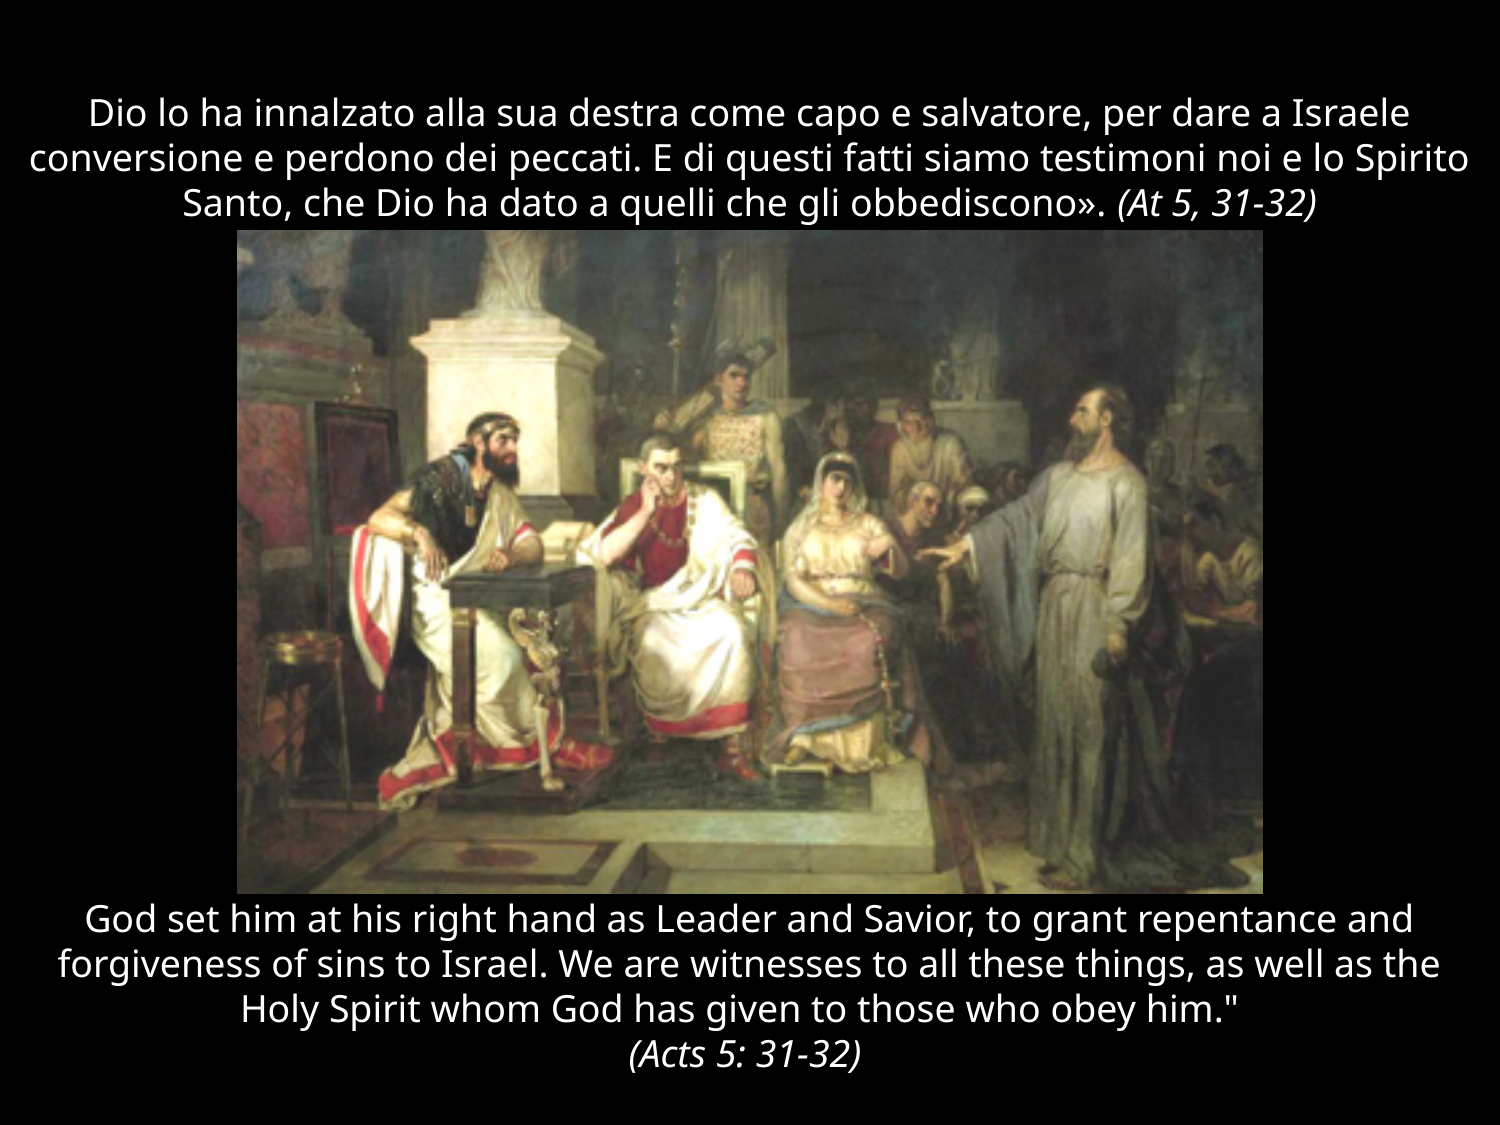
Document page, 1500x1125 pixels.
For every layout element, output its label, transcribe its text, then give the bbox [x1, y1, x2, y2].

picture [237, 230, 1263, 894]
title Dio lo ha innalzato alla sua destra come capo e salvatore, per dare a Israele conversione e perdono dei peccati. E di questi fatti siamo testimoni noi e lo Spirito Santo, che Dio ha dato a quelli che gli obbediscono». (At 5, 31-32) [0, 62, 1500, 250]
text_box God set him at his right hand as Leader and Savior, to grant repentance and forgiveness of sins to Israel. We are witnesses to all these things, as well as the Holy Spirit whom God has given to those who obey him." (Acts 5: 31-32) [0, 887, 1500, 1083]
